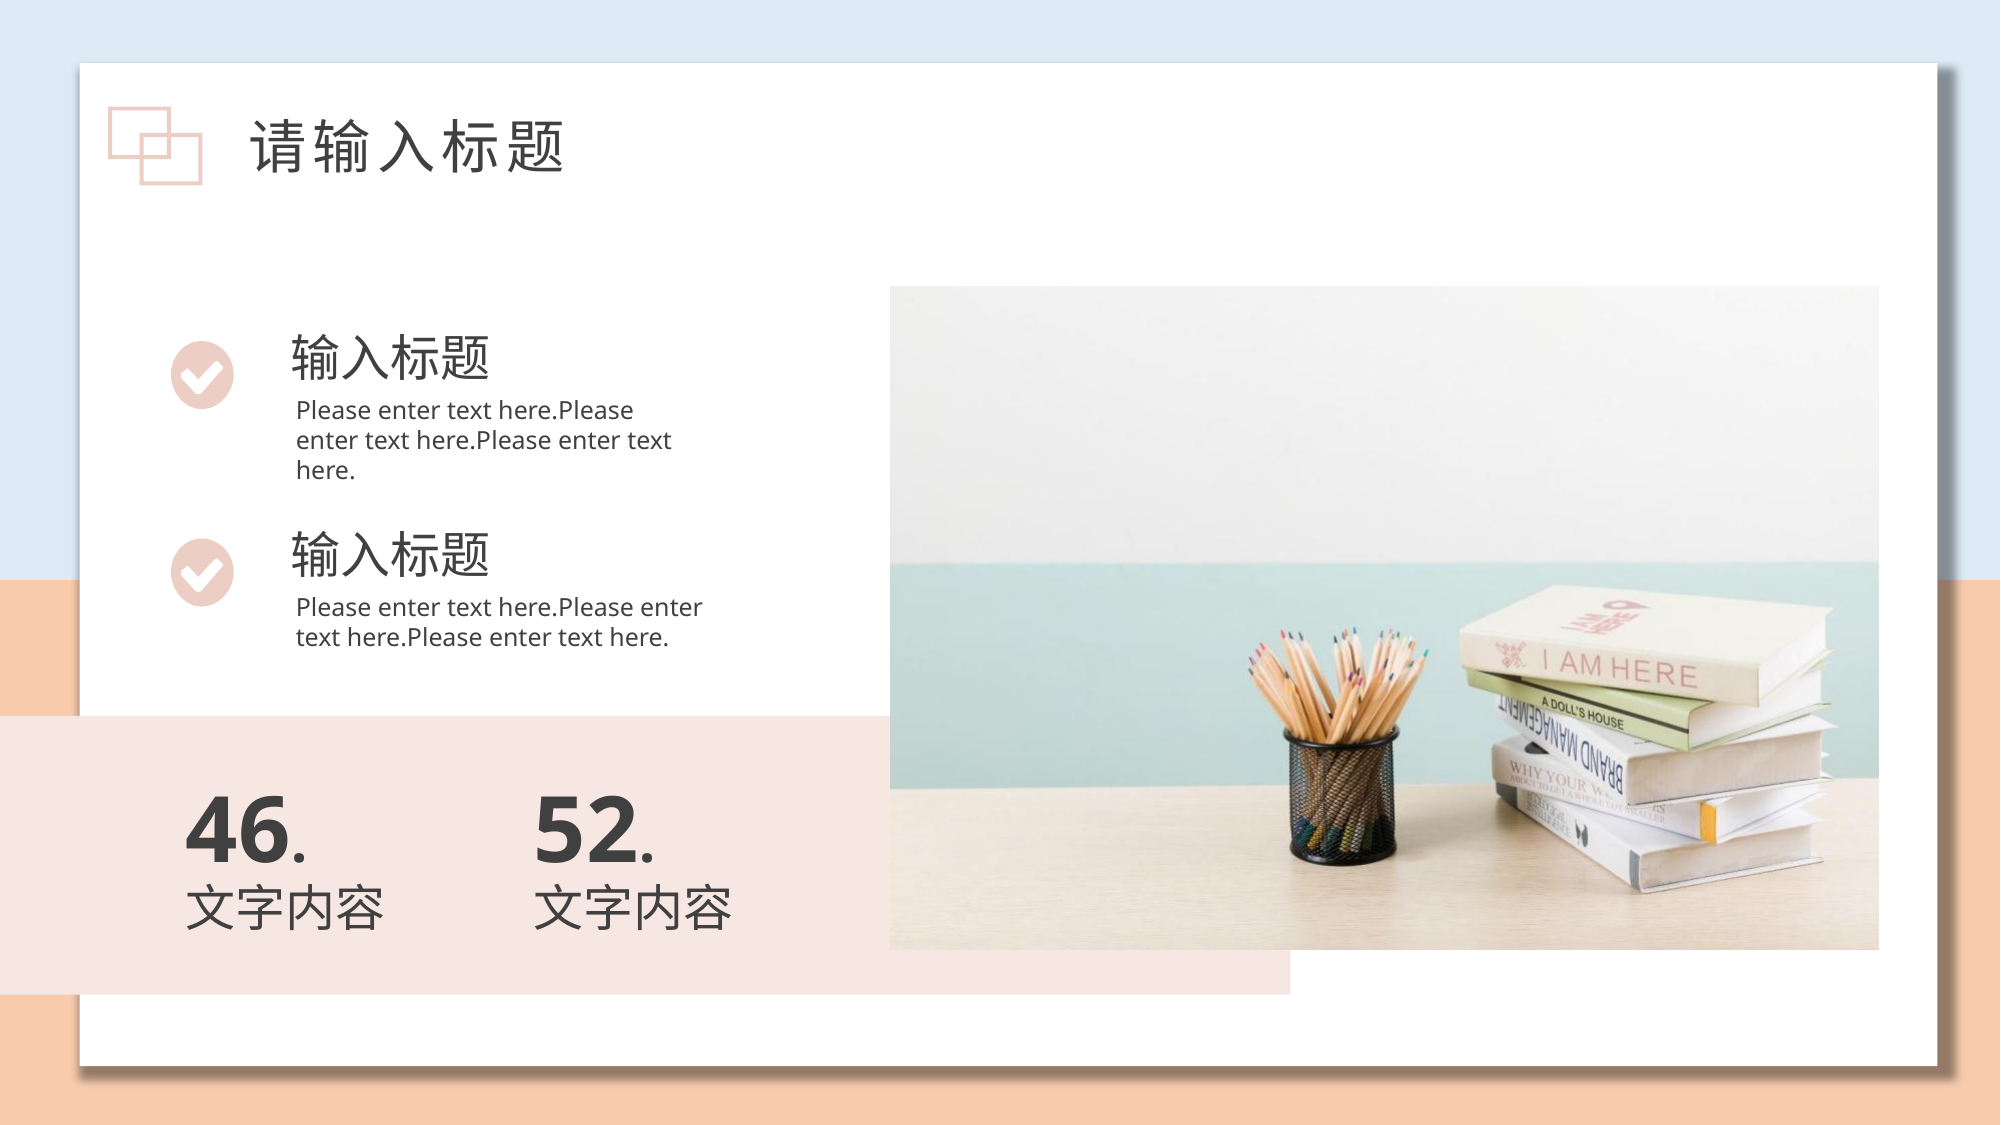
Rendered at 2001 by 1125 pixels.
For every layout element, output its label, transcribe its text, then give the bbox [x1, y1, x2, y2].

text_box 文字内容 [519, 869, 794, 945]
text_box 请输入标题 [233, 102, 891, 188]
text_box [0, 715, 1291, 995]
text_box 46. [171, 763, 519, 869]
picture [890, 286, 1879, 950]
text_box [170, 538, 234, 607]
text_box [170, 341, 234, 410]
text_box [108, 106, 203, 186]
text_box 输入标题 [275, 516, 861, 591]
text_box Please enter text here.Please enter text here.Please enter text here. [281, 394, 710, 492]
text_box 52. [519, 763, 890, 889]
text_box 文字内容 [171, 869, 519, 945]
text_box Please enter text here.Please enter text here.Please enter text here. [281, 591, 742, 660]
text_box 输入标题 [275, 318, 861, 394]
